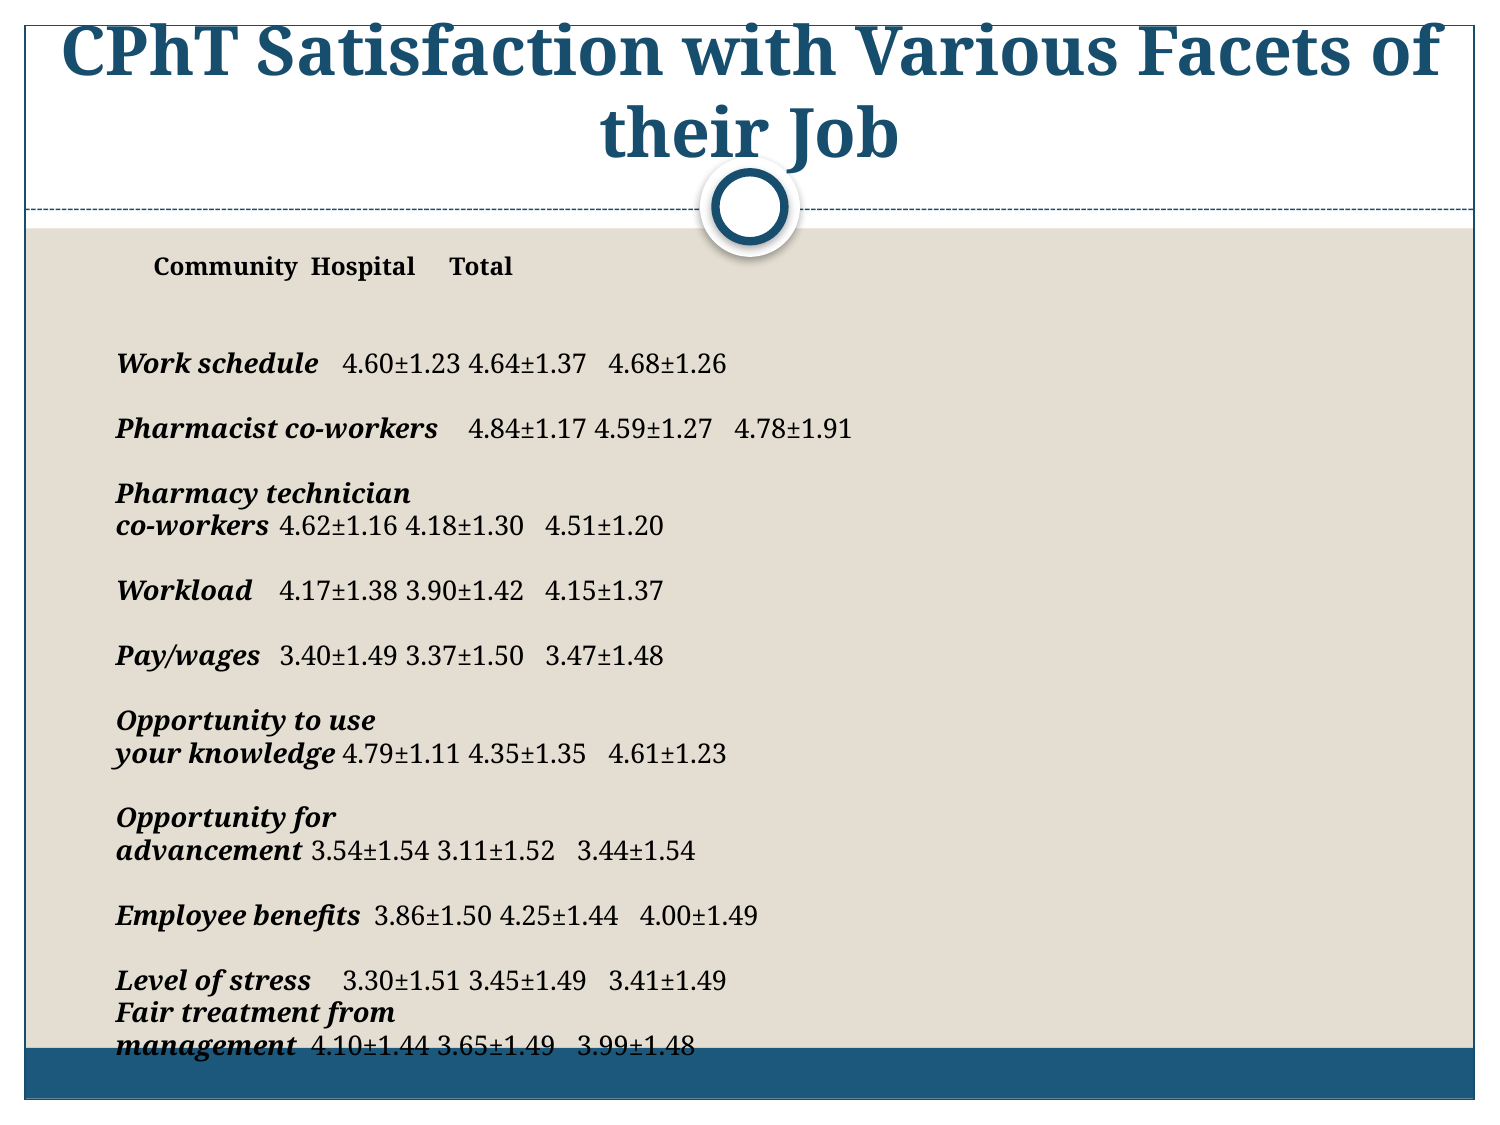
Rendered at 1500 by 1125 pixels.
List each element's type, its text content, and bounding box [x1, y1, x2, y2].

title CPhT Satisfaction with Various Facets of their Job [0, 0, 1500, 179]
list Community Hospital Total Work schedule 4.60±1.23 4.64±1.37 4.68±1.26 Pharmacist co-workers 4.84±1.17 4.59±1.27 4.78±1.91 Pharmacy technician co-workers 4.62±1.16 4.18±1.30 4.51±1.20 Workload 4.17±1.38 3.90±1.42 4.15±1.37 Pay/wages 3.40±1.49 3.37±1.50 3.47±1.48 Opportunity to use your knowledge 4.79±1.11 4.35±1.35 4.61±1.23 Opportunity for advancement 3.54±1.54 3.11±1.52 3.44±1.54 Employee benefits 3.86±1.50 4.25±1.44 4.00±1.49 Level of stress 3.30±1.51 3.45±1.49 3.41±1.49 Fair treatment from management 4.10±1.44 3.65±1.49 3.99±1.48 [100, 241, 1457, 1106]
